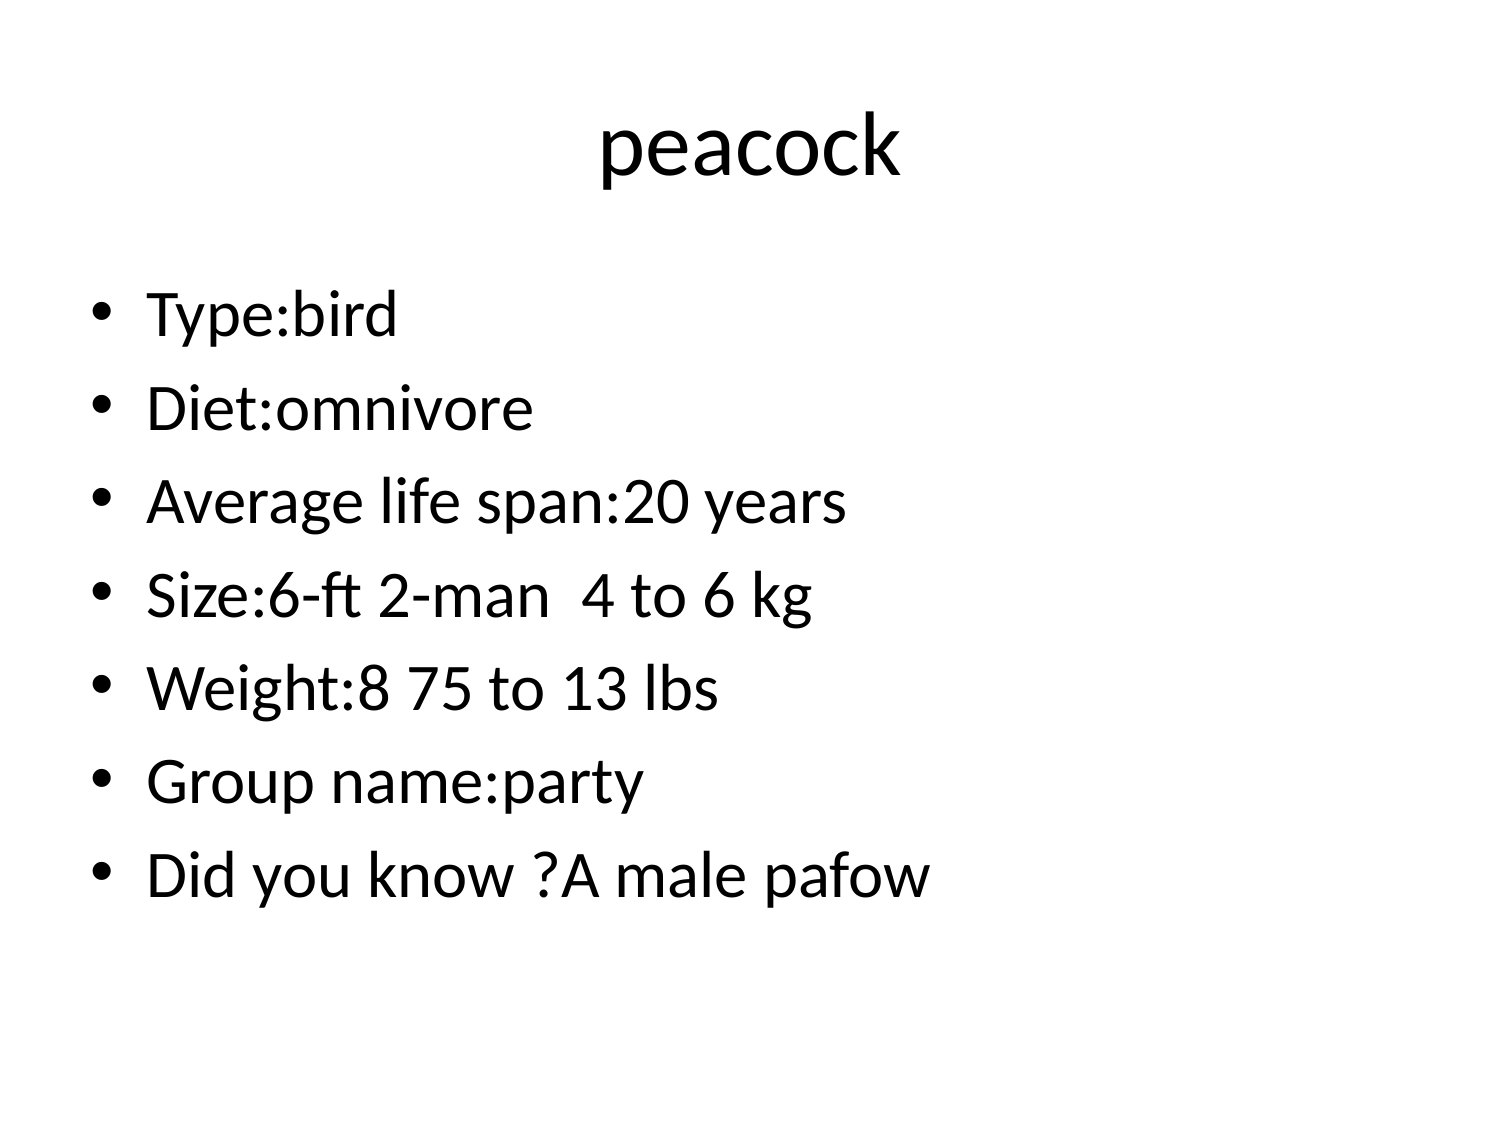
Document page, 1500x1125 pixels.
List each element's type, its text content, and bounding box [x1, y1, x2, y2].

title peacock [75, 45, 1425, 233]
list Type:bird Diet:omnivore Average life span:20 years Size:6-ft 2-man 4 to 6 kg Weight:8 75 to 13 lbs Group name:party Did you know ?A male pafow [75, 262, 1425, 1005]
